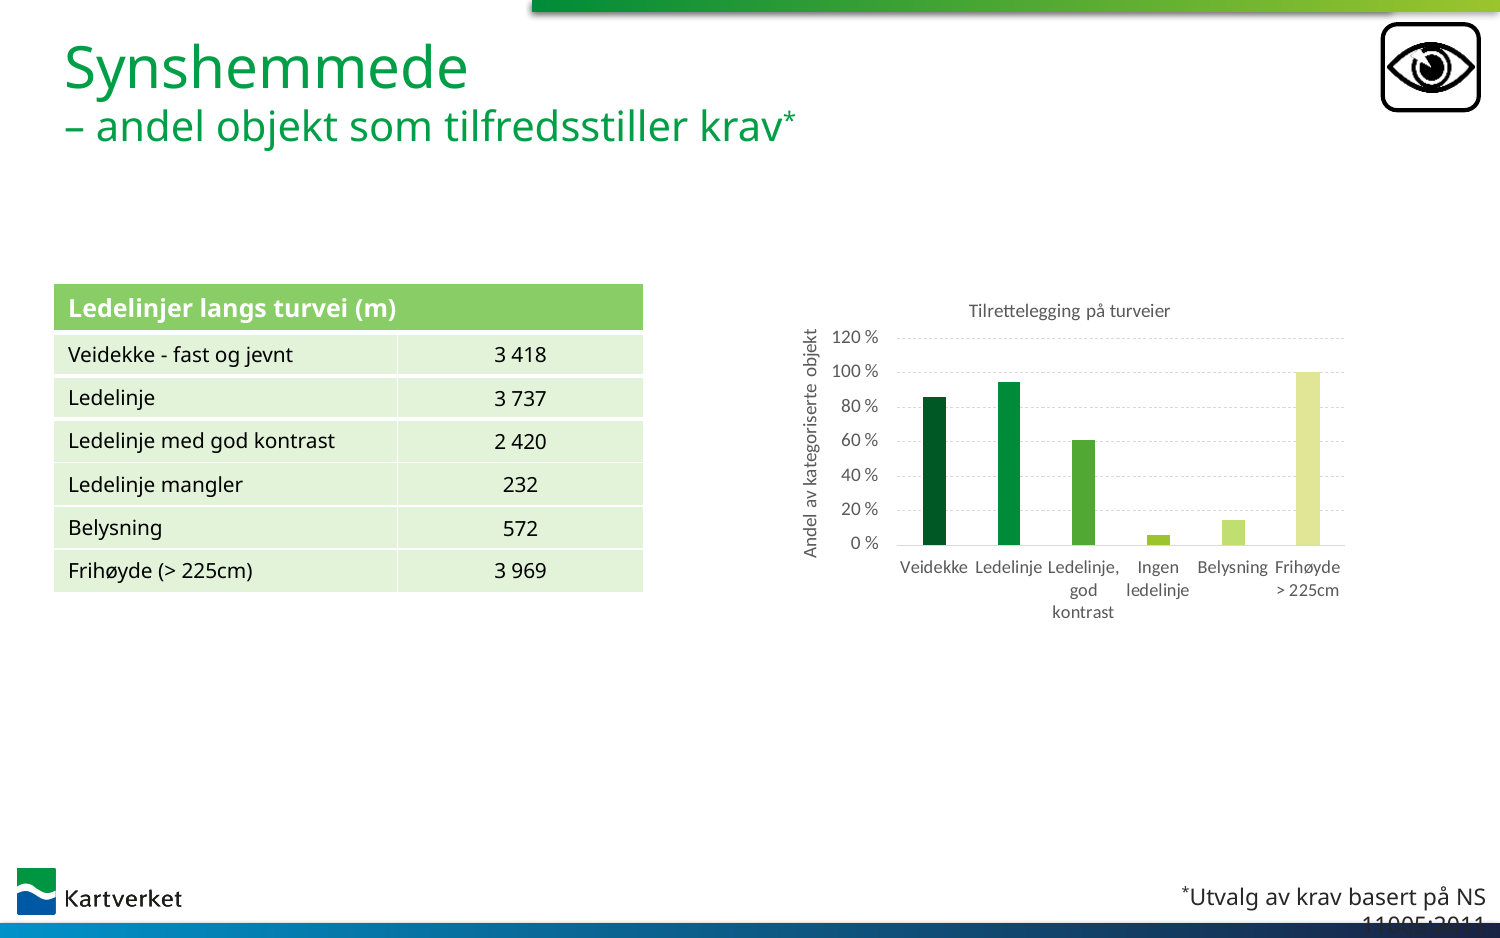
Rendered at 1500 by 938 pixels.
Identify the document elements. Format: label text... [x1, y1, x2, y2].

table_cell 3 418 [398, 335, 643, 374]
table_header Ledelinjer langs turvei (m) [54, 284, 643, 330]
table_cell 3 737 [398, 378, 643, 417]
table_cell 3 969 [398, 550, 643, 592]
table_cell 572 [398, 507, 643, 548]
table_cell 232 [398, 463, 643, 505]
table_cell Veidekke - fast og jevnt [54, 335, 397, 374]
picture [791, 291, 1348, 630]
table_cell Ledelinje mangler [54, 463, 397, 505]
table_cell Ledelinje [54, 378, 397, 417]
text_box *Utvalg av krav basert på NS 11005:2011 [1068, 873, 1500, 938]
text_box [1382, 24, 1480, 111]
text_box Synshemmede – andel objekt som tilfredsstiller krav* [49, 24, 1431, 158]
table_cell Frihøyde (> 225cm) [54, 550, 397, 592]
table_cell 2 420 [398, 421, 643, 462]
table_cell Ledelinje med god kontrast [54, 421, 397, 462]
table_cell Belysning [54, 507, 397, 548]
